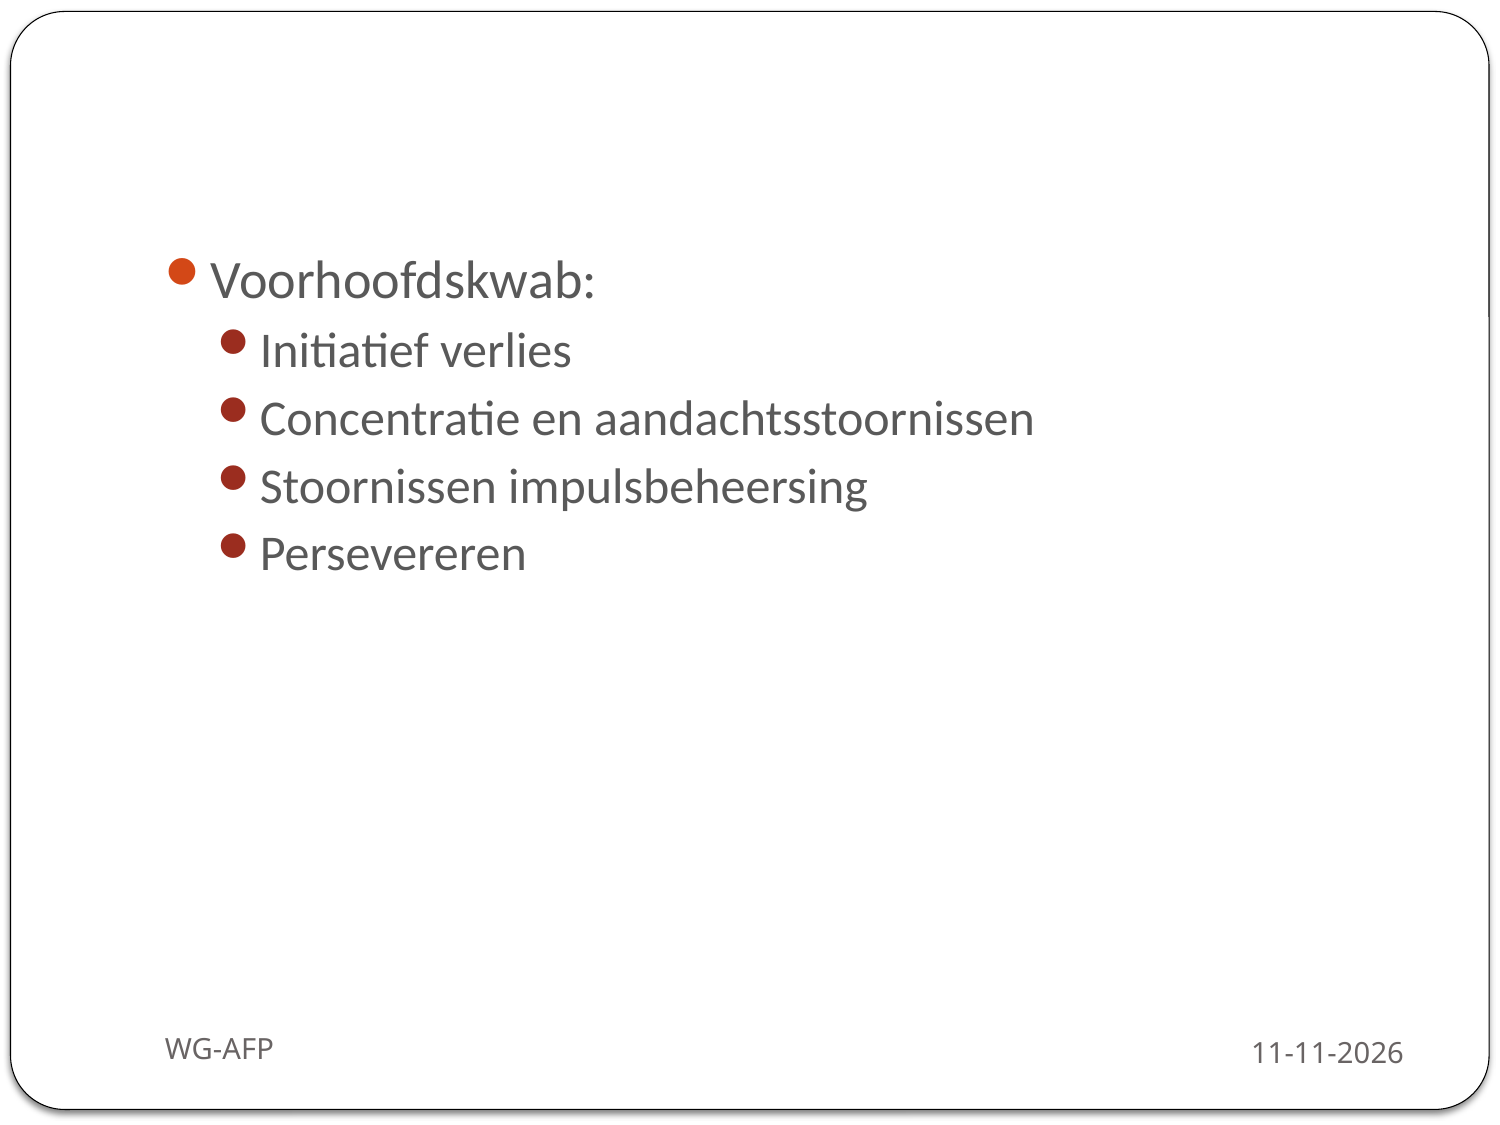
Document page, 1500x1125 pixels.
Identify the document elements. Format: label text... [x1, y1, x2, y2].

list Voorhoofdskwab: Initiatief verlies Concentratie en aandachtsstoornissen Stoornissen impulsbeheersing Persevereren [150, 237, 1425, 988]
footer WG-AFP [150, 1012, 800, 1088]
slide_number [1012, 1015, 1419, 1094]
